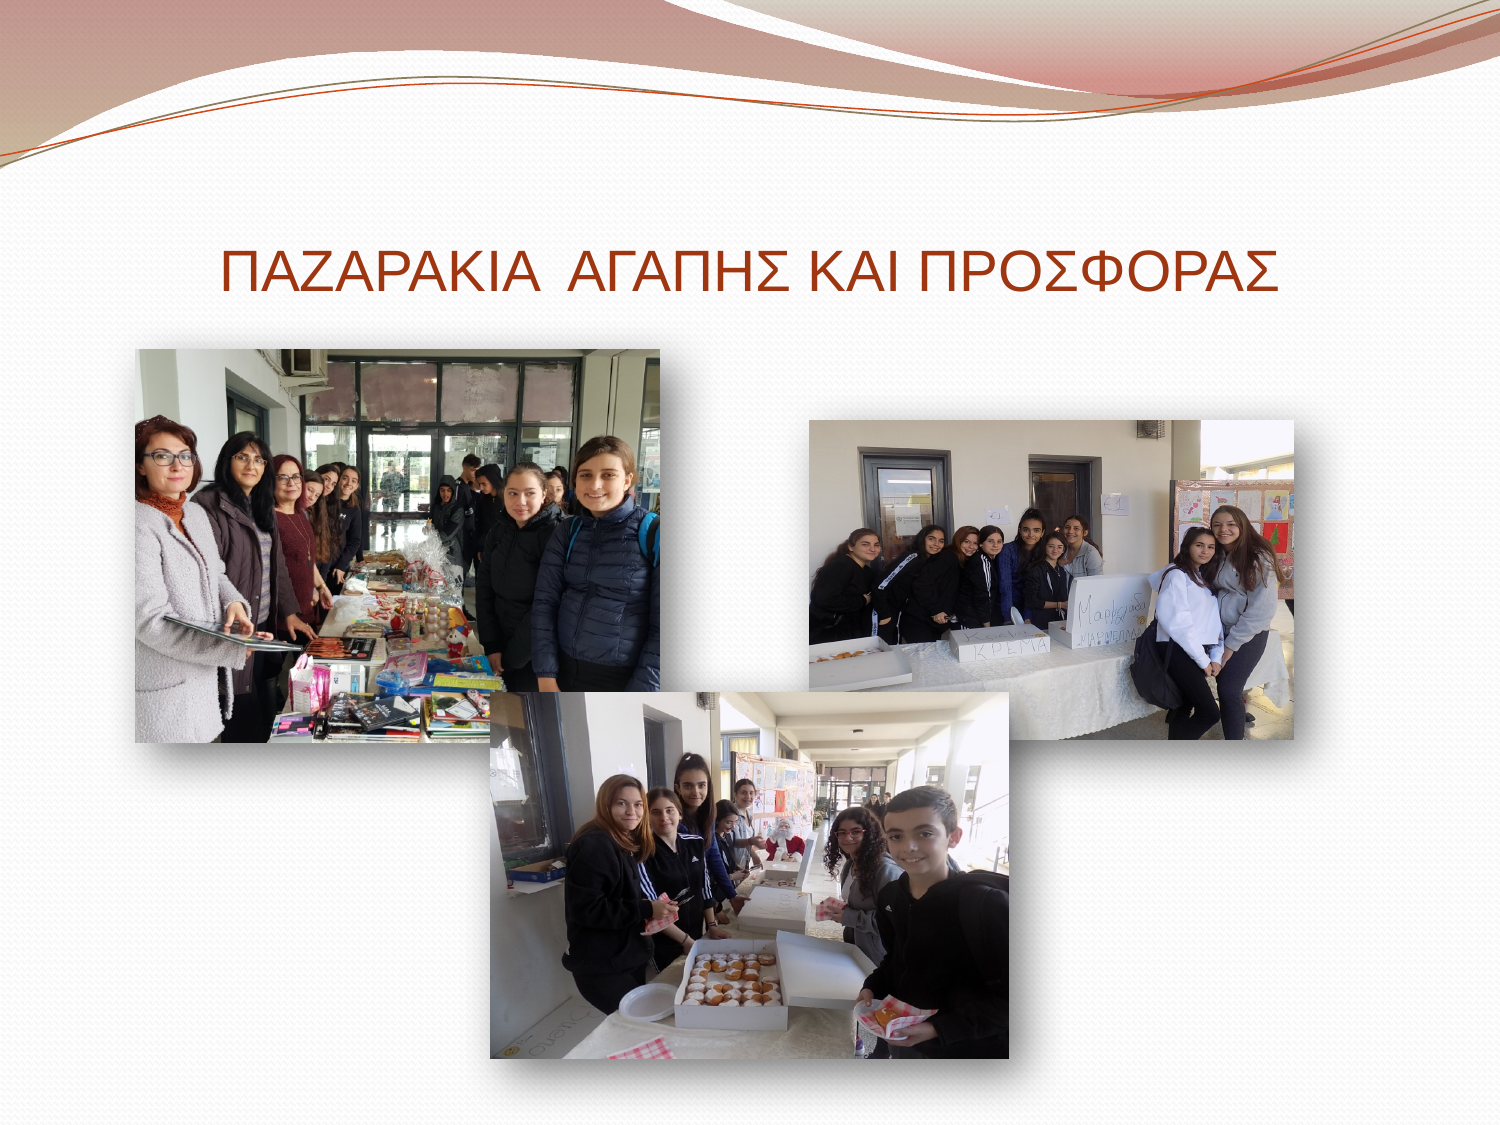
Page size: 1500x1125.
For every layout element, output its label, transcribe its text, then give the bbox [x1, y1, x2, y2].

picture [489, 420, 1294, 1059]
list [135, 349, 660, 743]
title ΠΑΖΑΡΑΚΙΑ ΑΓΑΠΗΣ ΚΑΙ ΠΡΟΣΦΟΡΑΣ [75, 115, 1425, 303]
